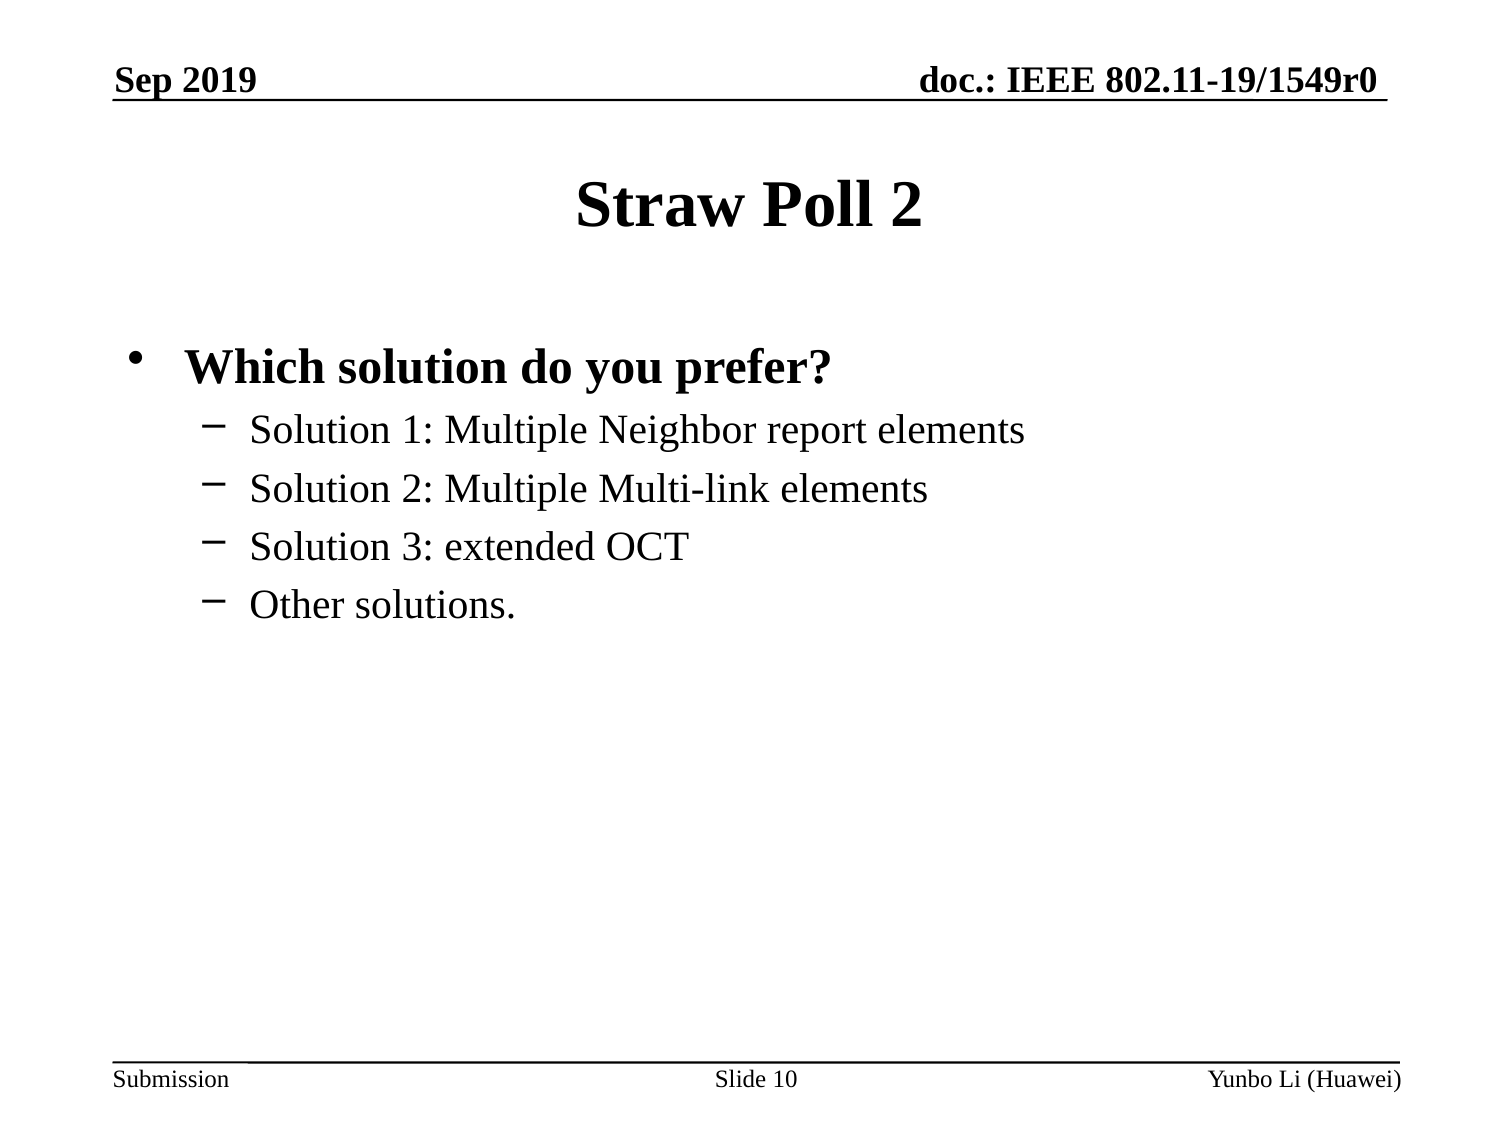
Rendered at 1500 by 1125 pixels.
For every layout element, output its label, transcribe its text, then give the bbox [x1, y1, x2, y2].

footer Yunbo Li (Huawei) [1204, 1061, 1402, 1093]
list Which solution do you prefer? Solution 1: Multiple Neighbor report elements Solution 2: Multiple Multi-link elements Solution 3: extended OCT Other solutions. [112, 326, 1388, 1002]
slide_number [114, 54, 259, 101]
slide_number Slide 10 [712, 1061, 800, 1093]
title Straw Poll 2 [112, 112, 1388, 288]
